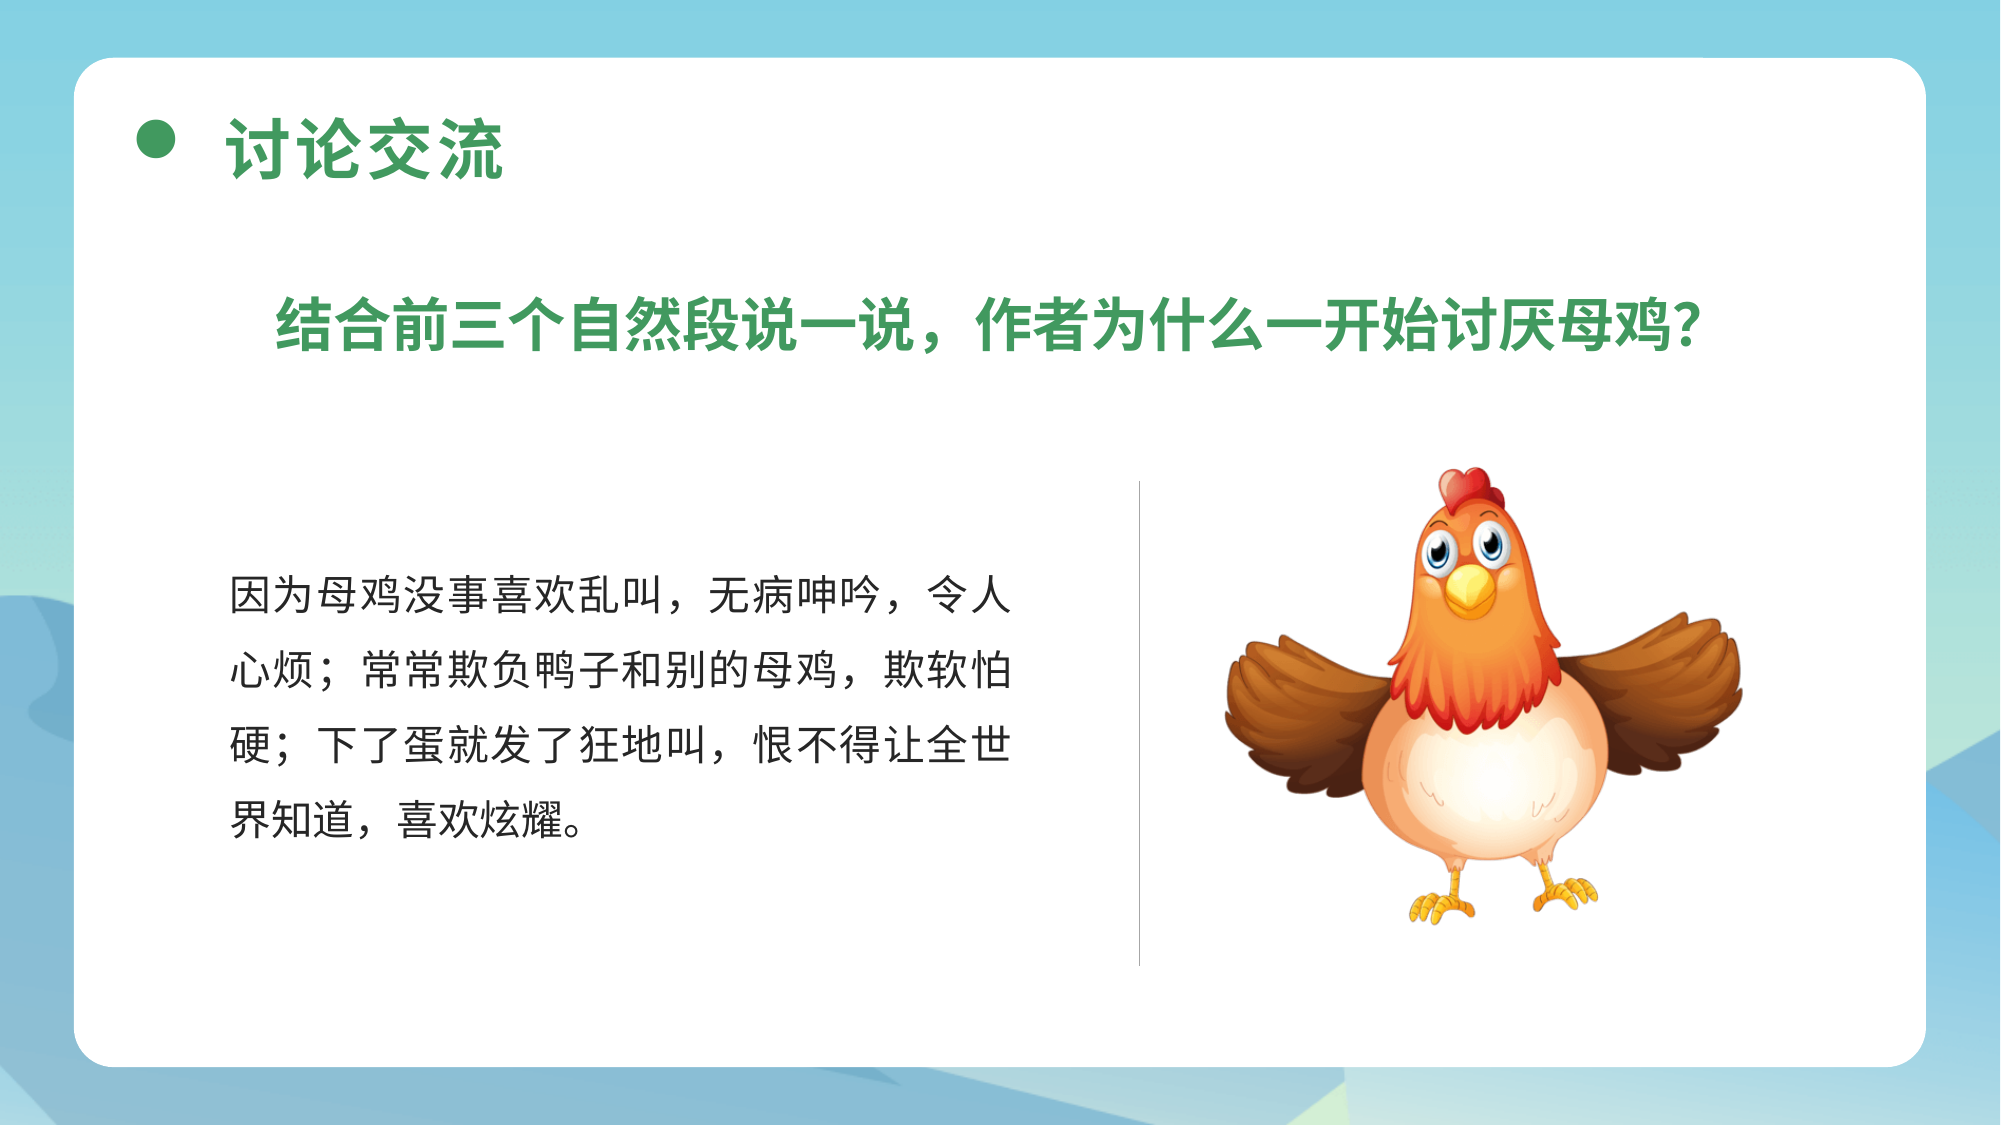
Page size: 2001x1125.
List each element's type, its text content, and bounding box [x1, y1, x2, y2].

text_box 讨论交流 [116, 60, 575, 196]
text_box 结合前三个自然段说一说，作者为什么一开始讨厌母鸡？ [260, 245, 1749, 366]
picture [0, 0, 2001, 1125]
text_box 因为母鸡没事喜欢乱叫，无病呻吟，令人心烦；常常欺负鸭子和别的母鸡，欺软怕硬；下了蛋就发了狂地叫，恨不得让全世界知道，喜欢炫耀。 [214, 536, 1028, 852]
